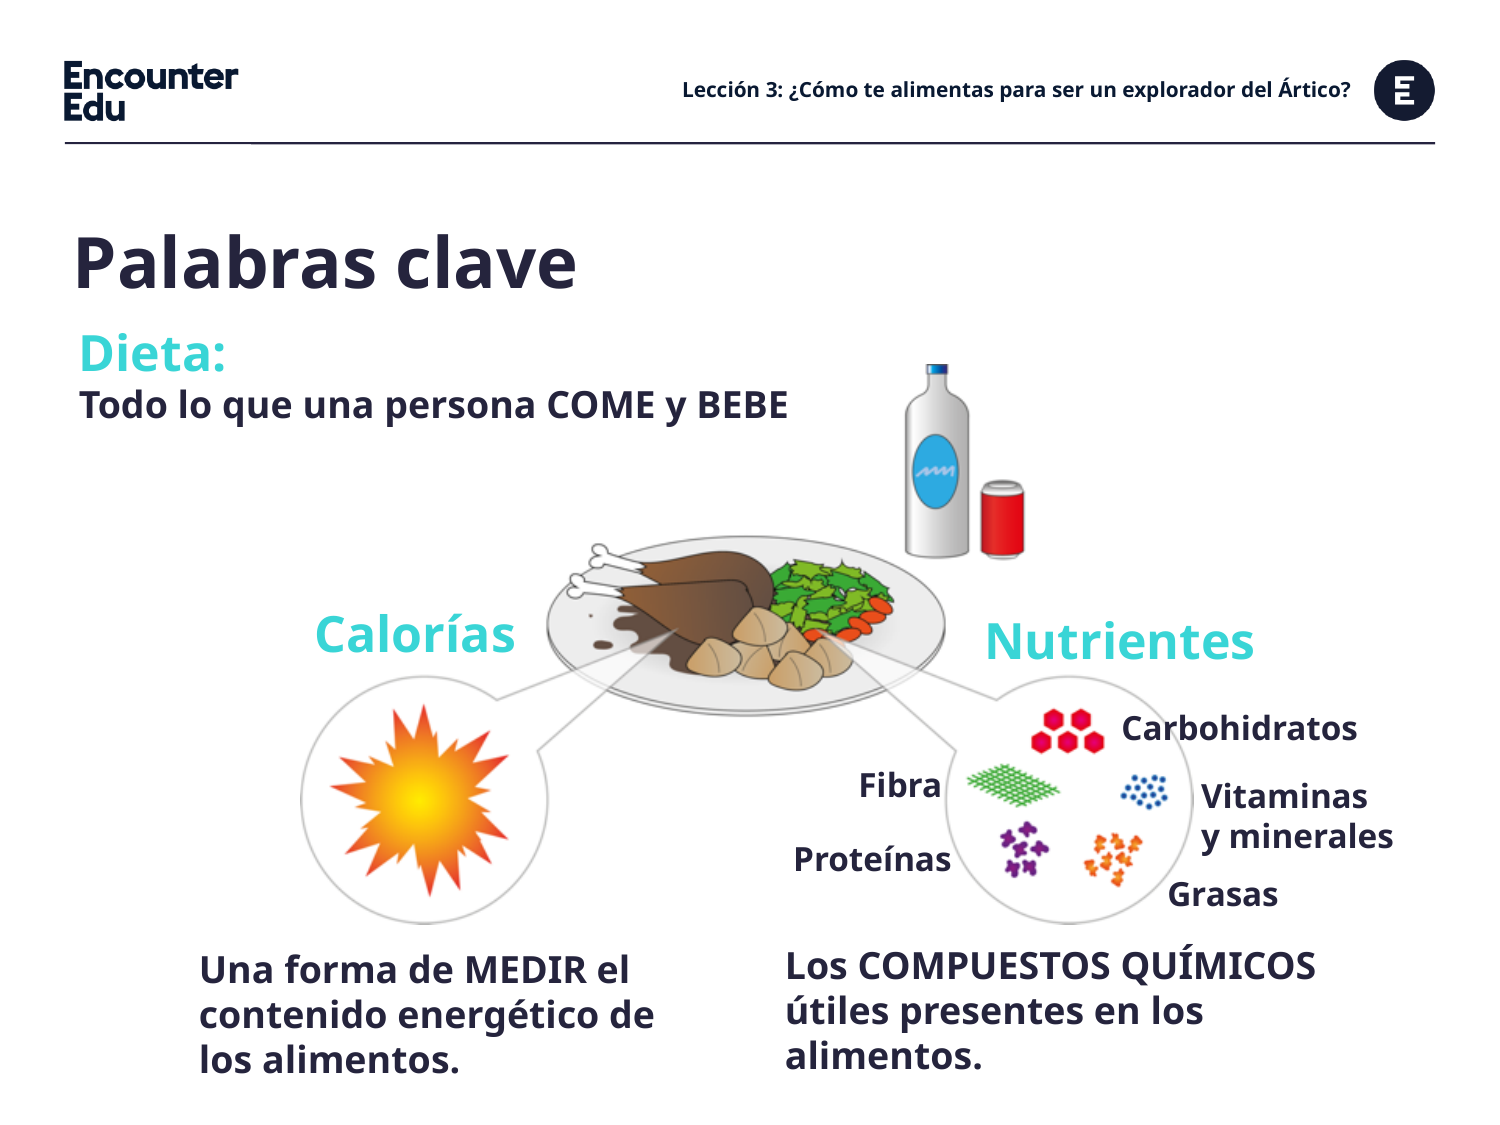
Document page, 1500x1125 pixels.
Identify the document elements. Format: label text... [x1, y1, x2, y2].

text_box Carbohidratos [1194, 700, 1373, 755]
text_box Los COMPUESTOS QUÍMICOS útiles presentes en los alimentos. [770, 934, 1398, 1085]
text_box Grasas [1194, 865, 1294, 921]
text_box Dieta: Todo lo que una persona COME y BEBE [64, 313, 846, 434]
text_box Nutrientes [1194, 602, 1304, 678]
title Lección 3: ¿Cómo te alimentas para ser un explorador del Ártico? [454, 67, 1359, 114]
picture [1372, 58, 1436, 122]
text_box Vitaminas y minerales [1194, 767, 1410, 863]
picture [60, 59, 243, 122]
text_box Palabras clave [65, 211, 920, 320]
text_box Una forma de MEDIR el contenido energético de los alimentos. [184, 938, 681, 1089]
picture [299, 364, 1194, 925]
